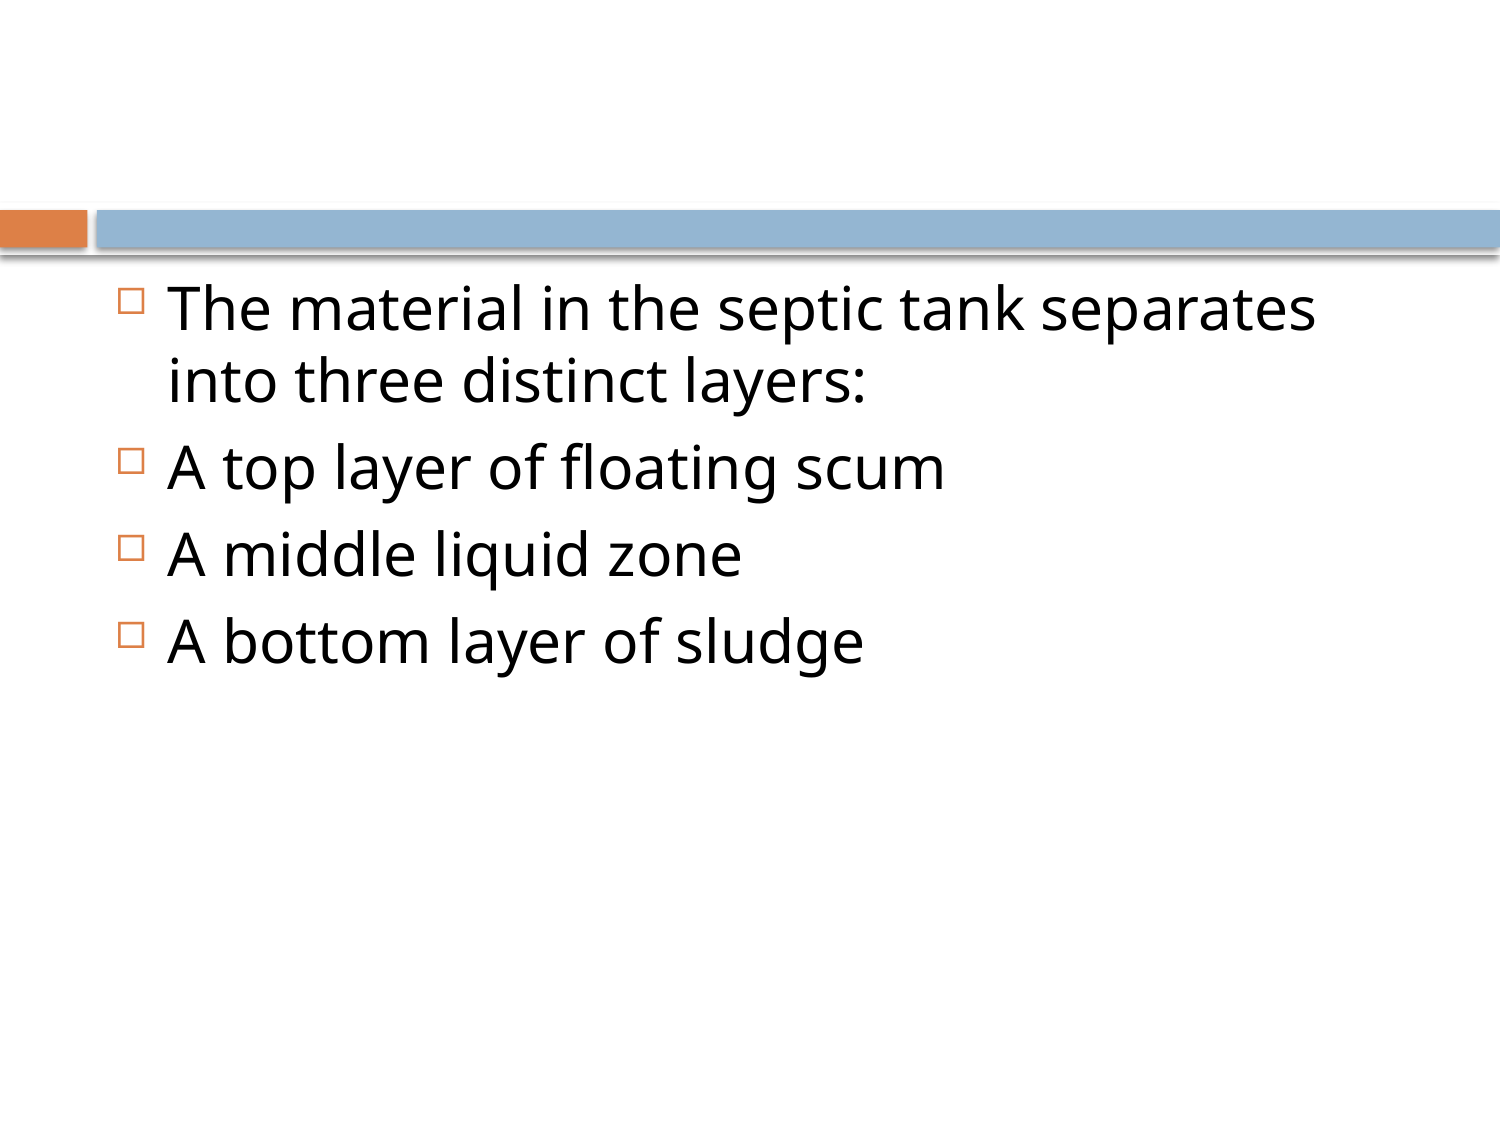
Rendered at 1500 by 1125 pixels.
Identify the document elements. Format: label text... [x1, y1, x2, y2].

list The material in the septic tank separates into three distinct layers: A top layer of floating scum A middle liquid zone A bottom layer of sludge [100, 262, 1438, 1000]
